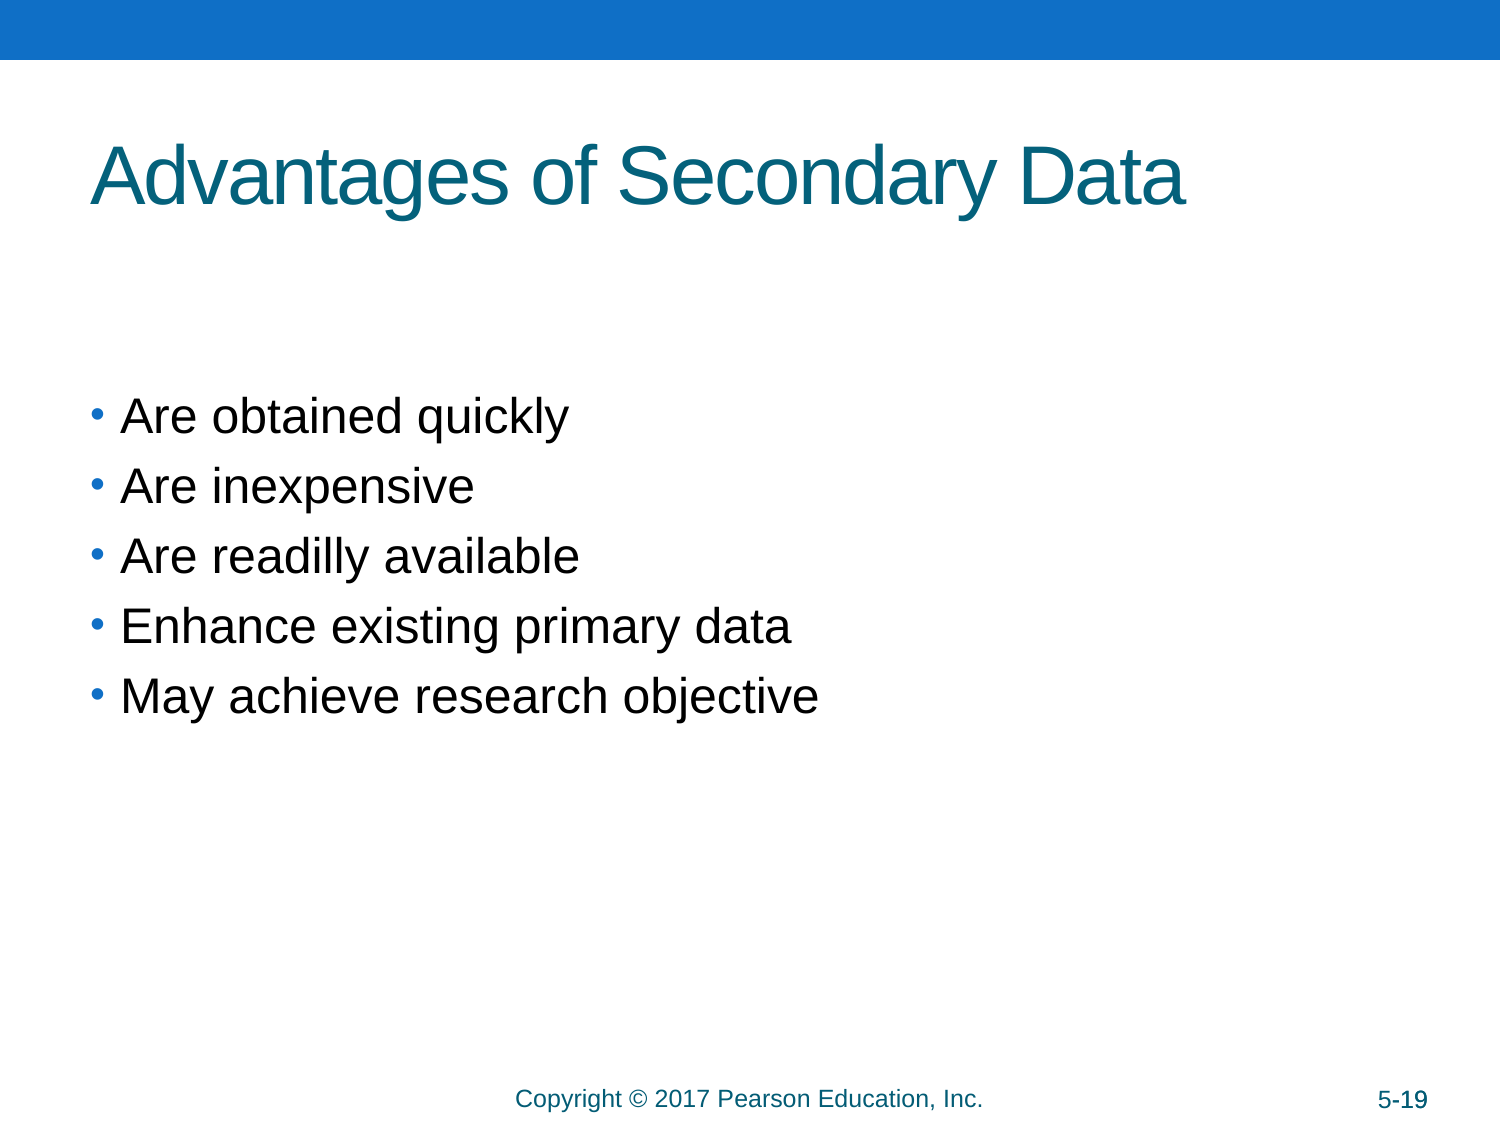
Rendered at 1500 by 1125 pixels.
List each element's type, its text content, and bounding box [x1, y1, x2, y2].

title Advantages of Secondary Data [75, 90, 1425, 253]
list Are obtained quickly Are inexpensive Are readilly available Enhance existing primary data May achieve research objective [75, 376, 1425, 1125]
